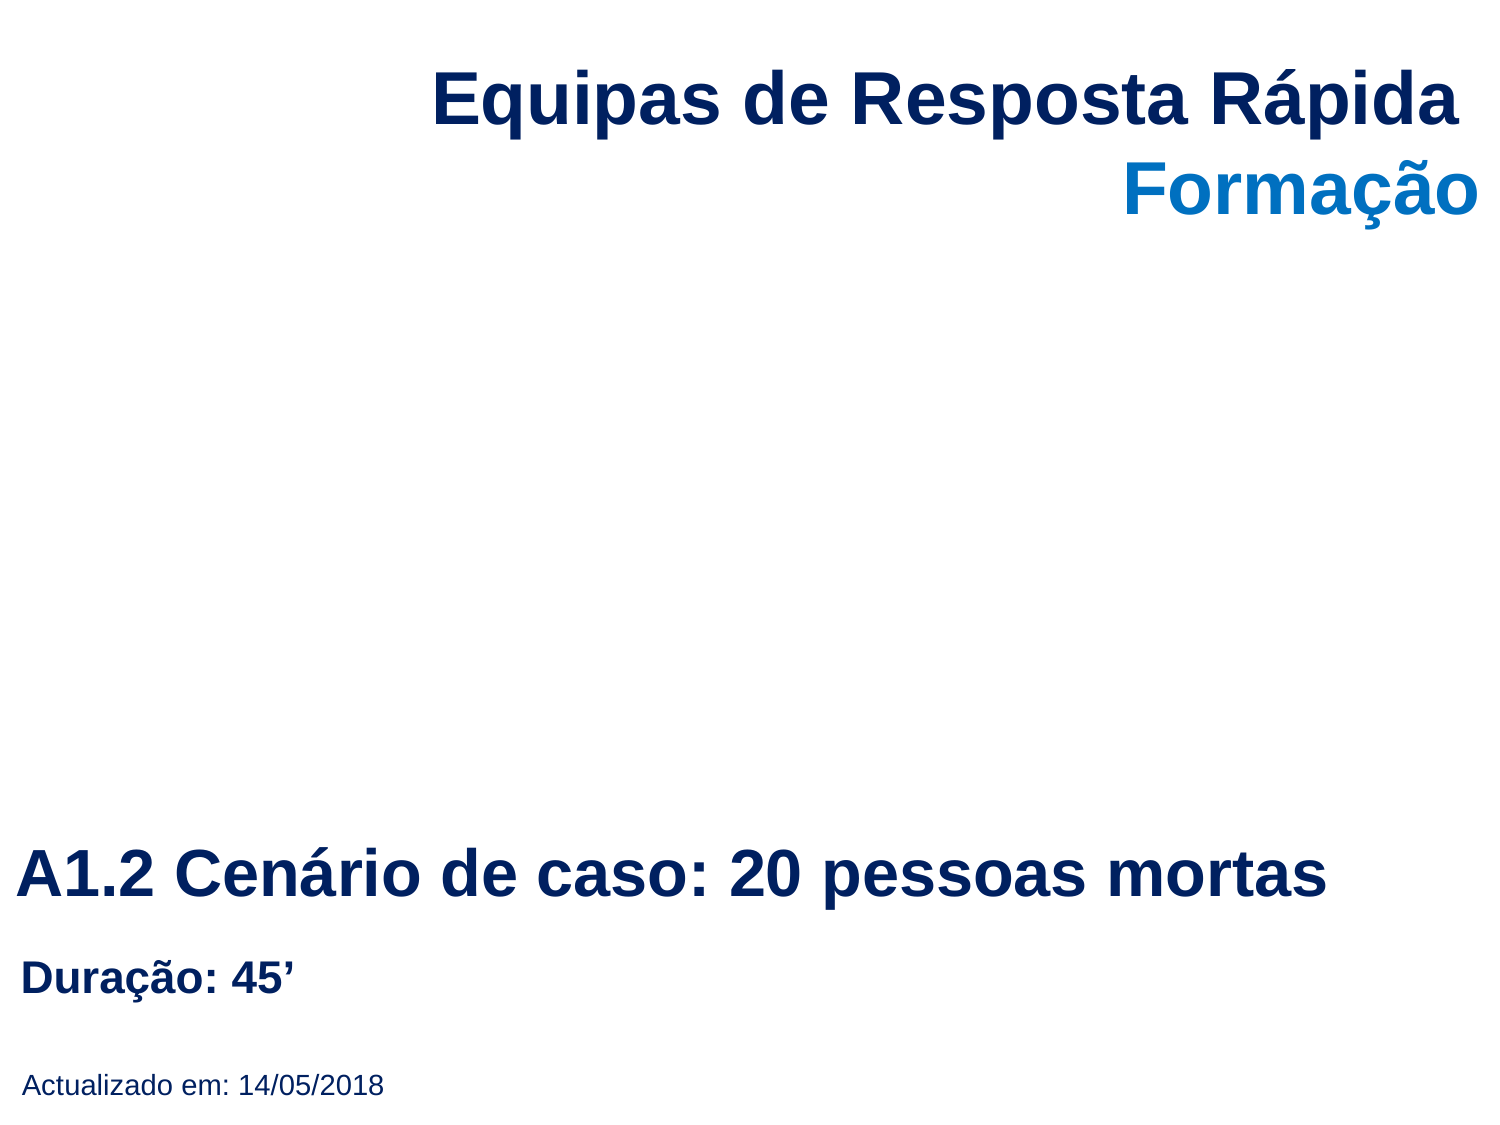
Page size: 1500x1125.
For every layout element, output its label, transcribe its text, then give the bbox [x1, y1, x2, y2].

title Equipas de Resposta Rápida Formação [371, 19, 1496, 261]
text_box Actualizado em: 14/05/2018 [7, 1058, 400, 1109]
text_box Duração: 45’ [5, 940, 585, 1011]
subtitle A1.2 Cenário de caso: 20 pessoas mortas [0, 822, 1500, 941]
